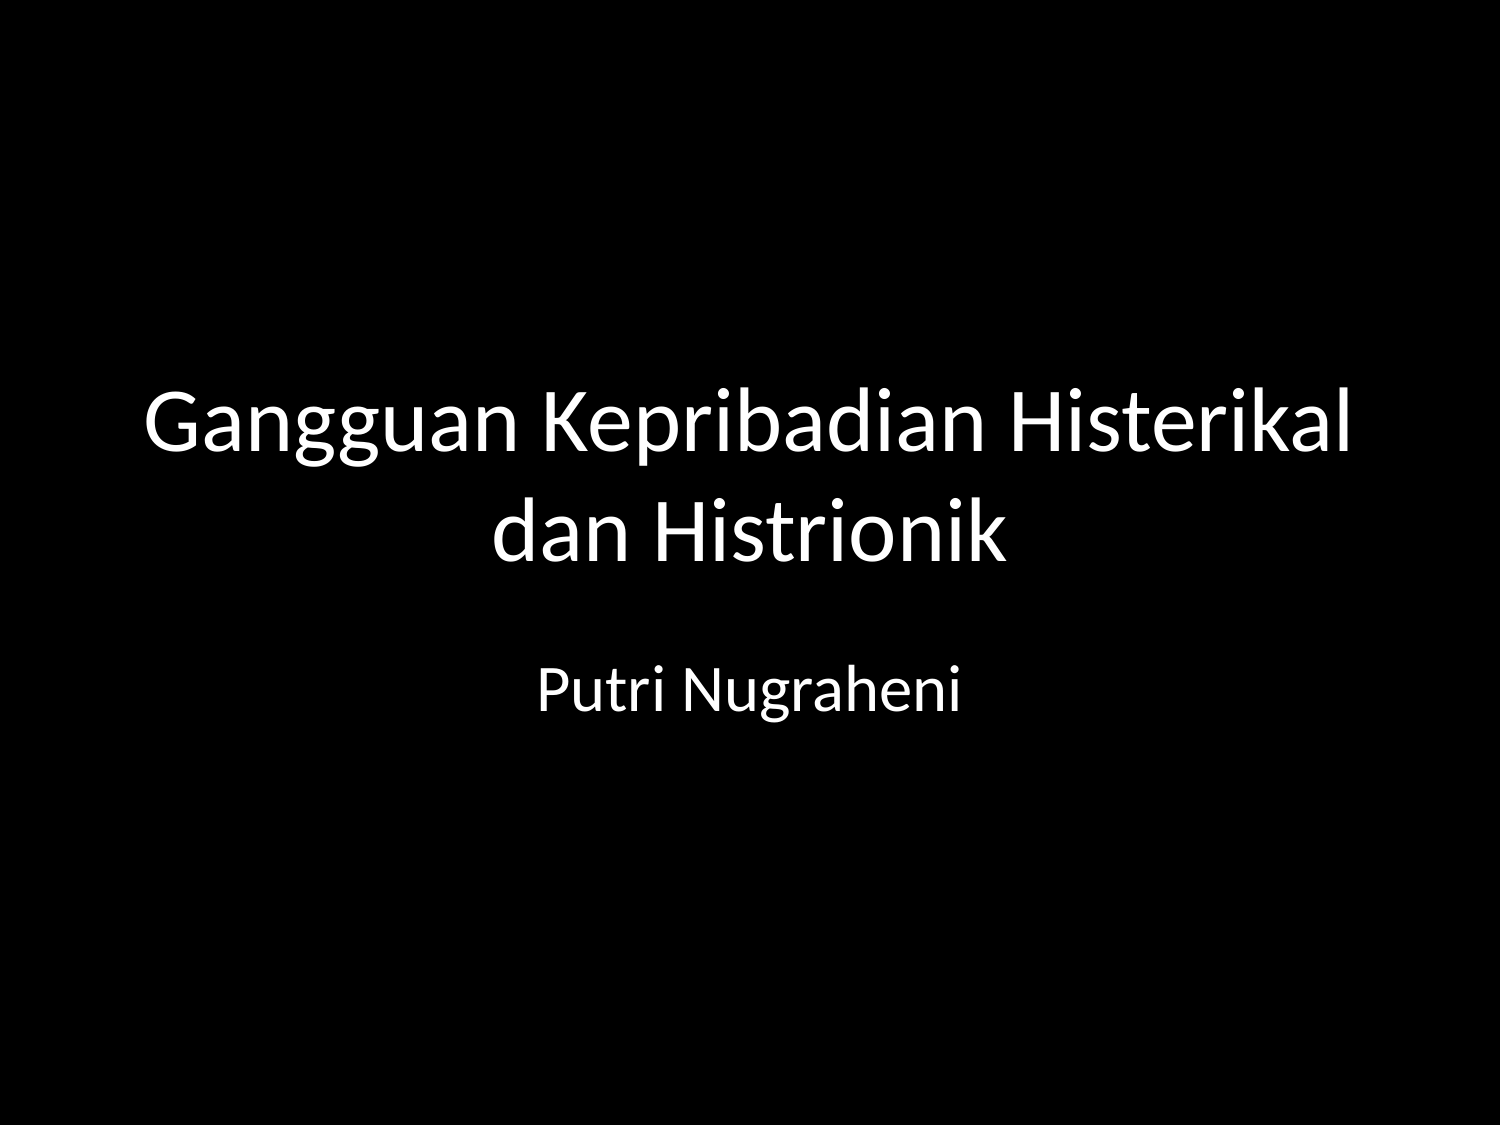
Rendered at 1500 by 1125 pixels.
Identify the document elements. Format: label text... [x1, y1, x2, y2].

subtitle Putri Nugraheni [225, 637, 1275, 925]
title Gangguan Kepribadian Histerikal dan Histrionik [112, 349, 1388, 591]
